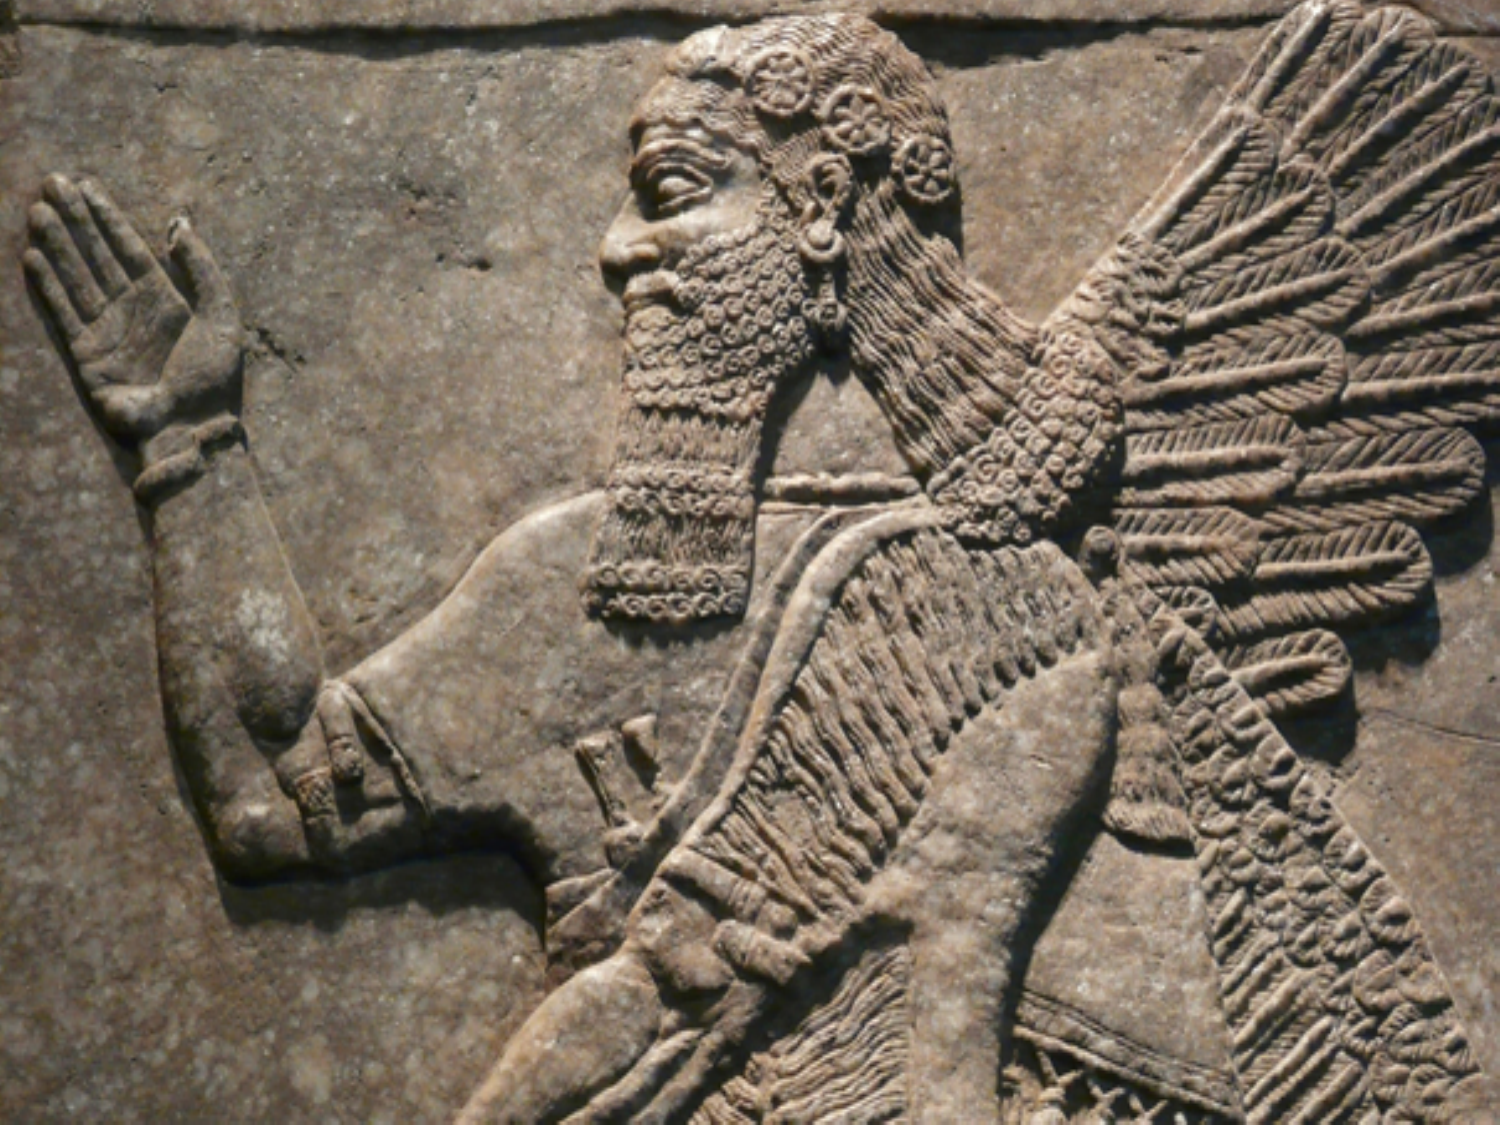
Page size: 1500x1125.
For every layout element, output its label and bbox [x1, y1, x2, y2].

list [0, 0, 1500, 1125]
